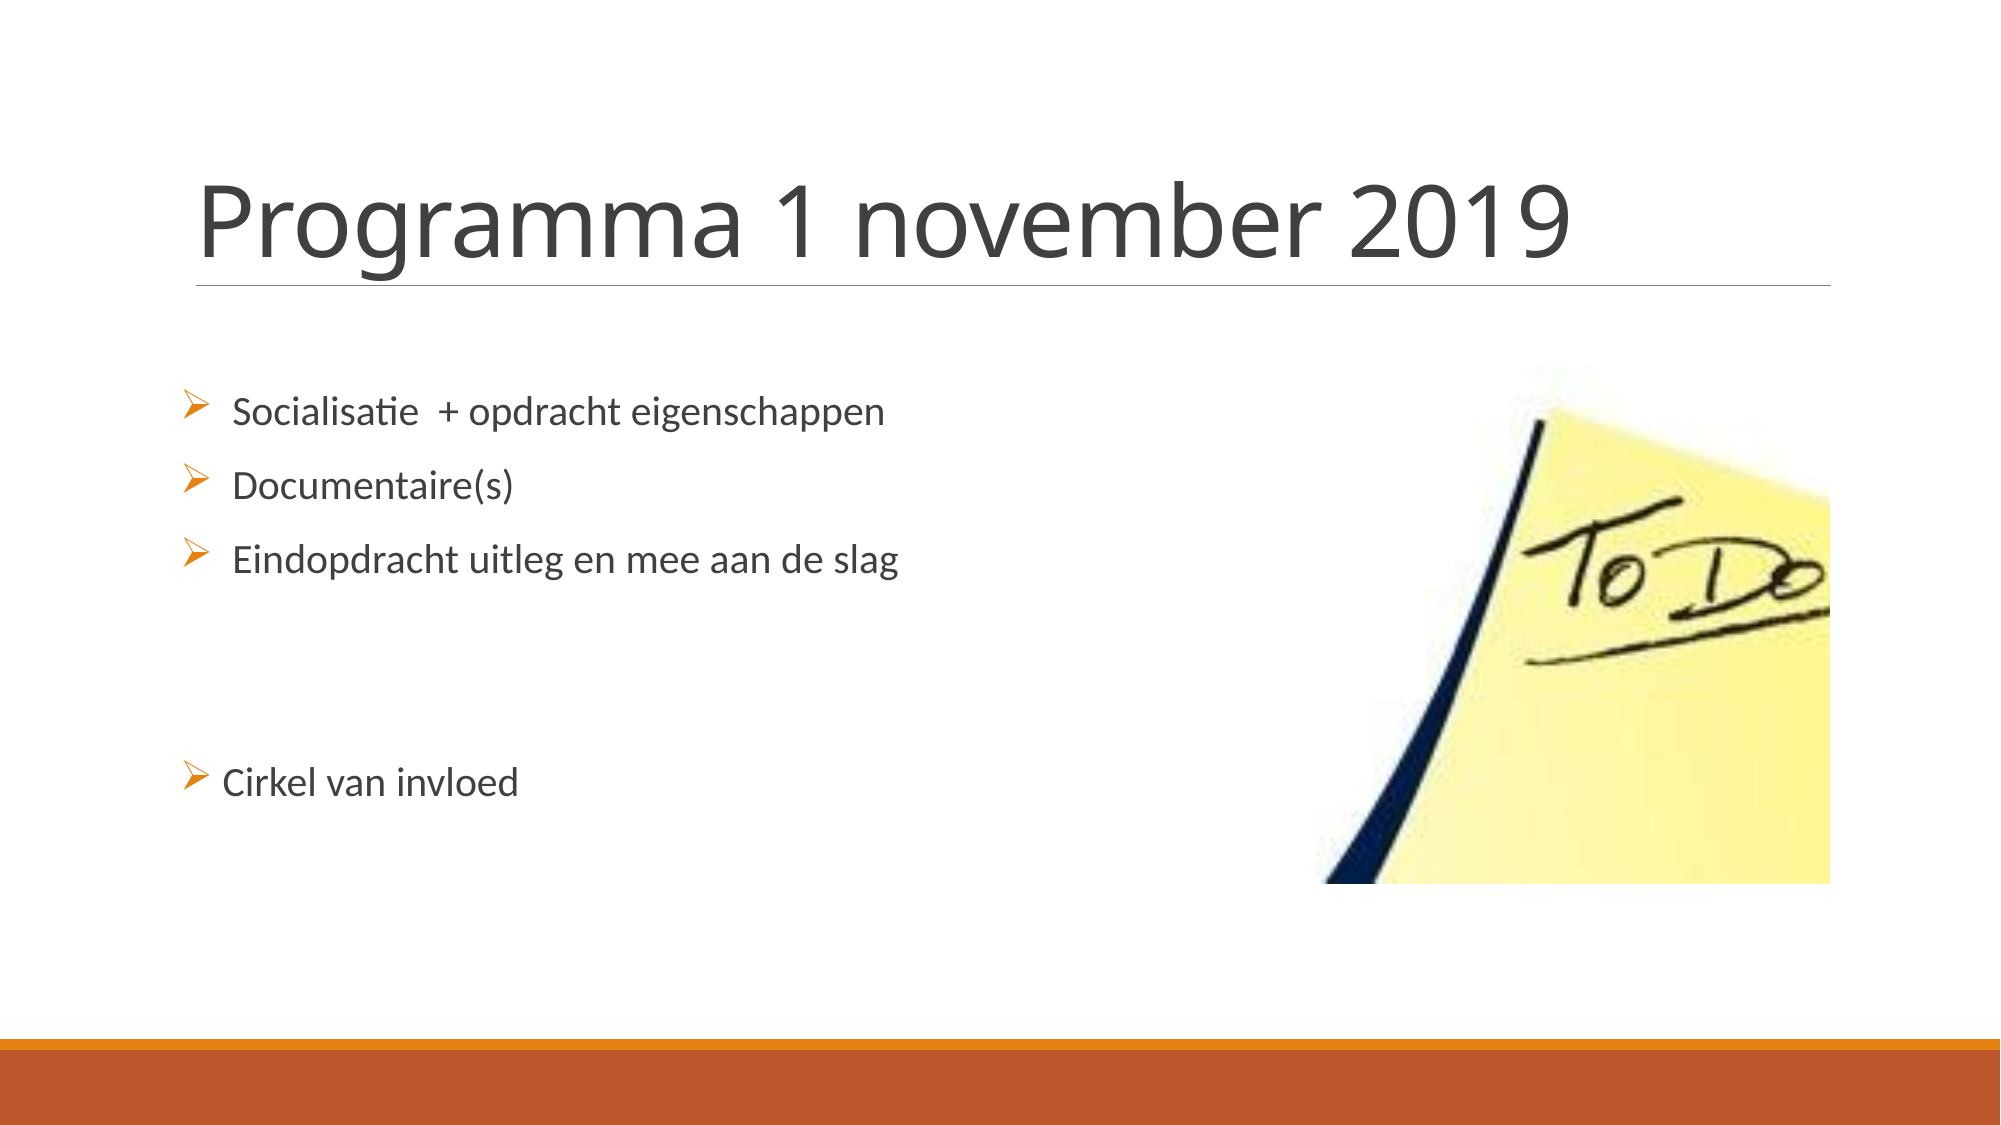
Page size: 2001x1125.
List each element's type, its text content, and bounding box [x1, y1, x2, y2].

picture [1315, 313, 1831, 885]
list Socialisatie + opdracht eigenschappen Documentaire(s) Eindopdracht uitleg en mee aan de slag Cirkel van invloed [180, 302, 1239, 963]
title Programma 1 november 2019 [180, 47, 1830, 285]
